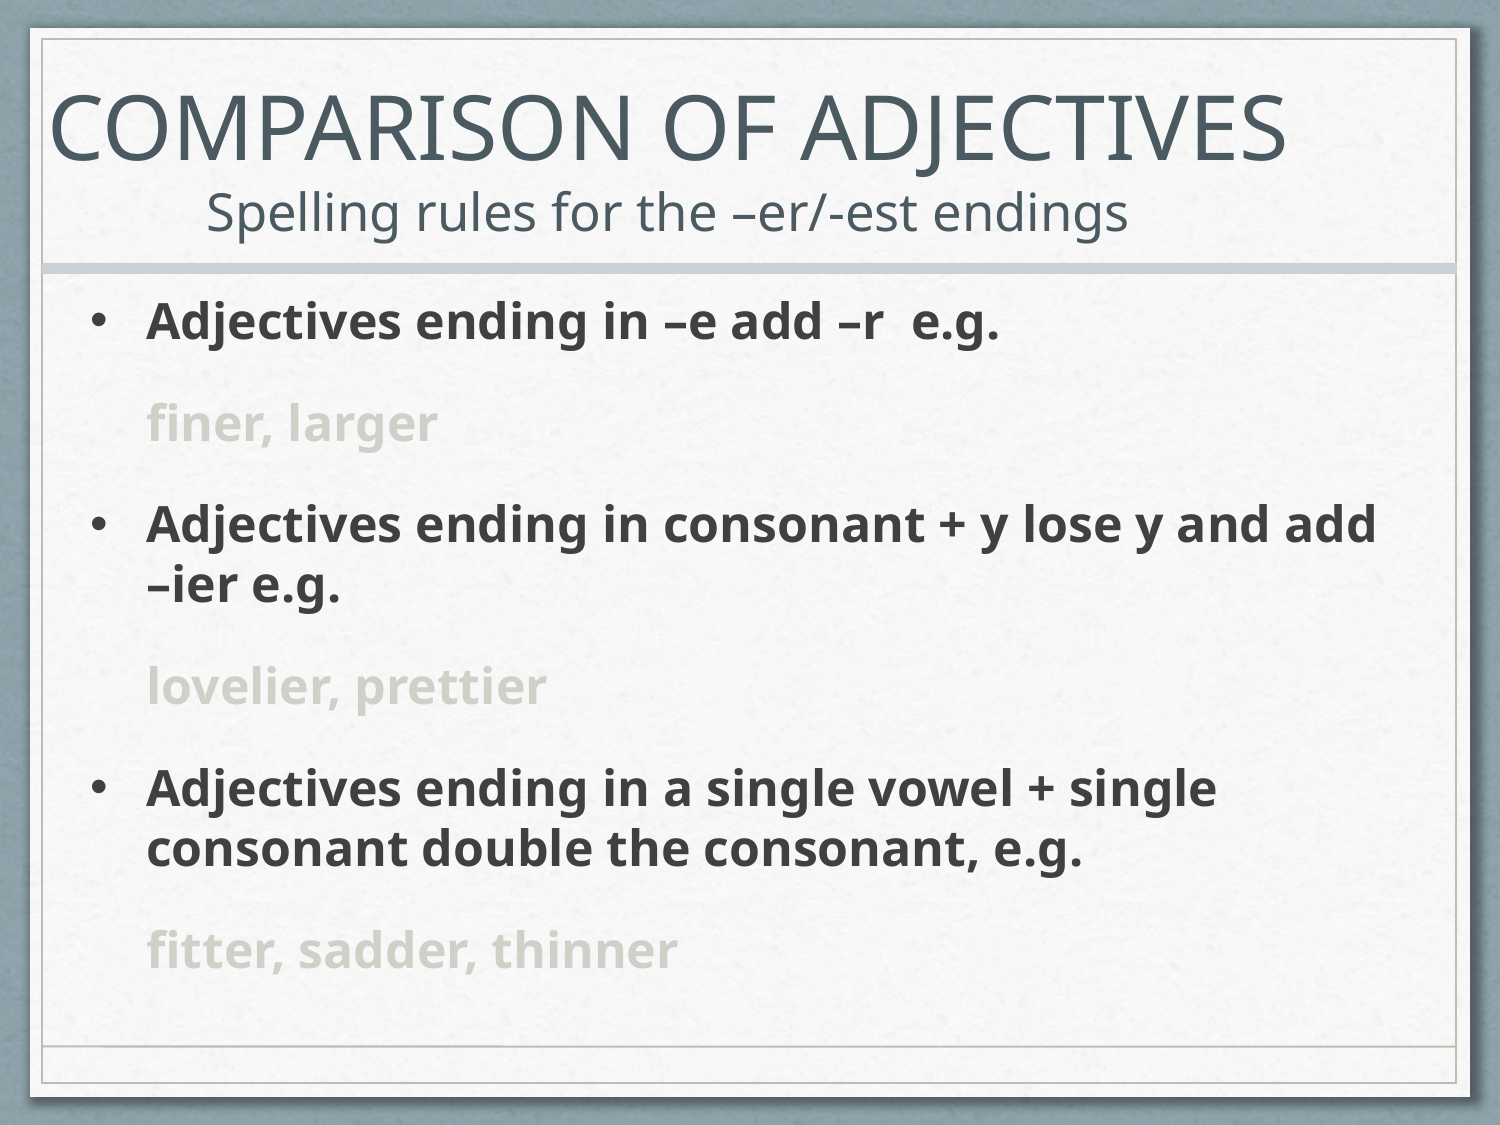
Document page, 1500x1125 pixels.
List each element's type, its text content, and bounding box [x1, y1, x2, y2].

picture [30, 28, 1470, 1097]
picture [43, 1048, 1455, 1082]
picture [43, 274, 1455, 1045]
list Adjectives ending in –e add –r e.g. finer, larger Adjectives ending in consonant + y lose y and add –ier e.g. lovelier, prettier Adjectives ending in a single vowel + single consonant double the consonant, e.g. fitter, sadder, thinner [75, 282, 1425, 1063]
title COMPARISON OF ADJECTIVES Spelling rules for the –er/-est endings [24, 50, 1313, 263]
picture [43, 40, 1455, 262]
